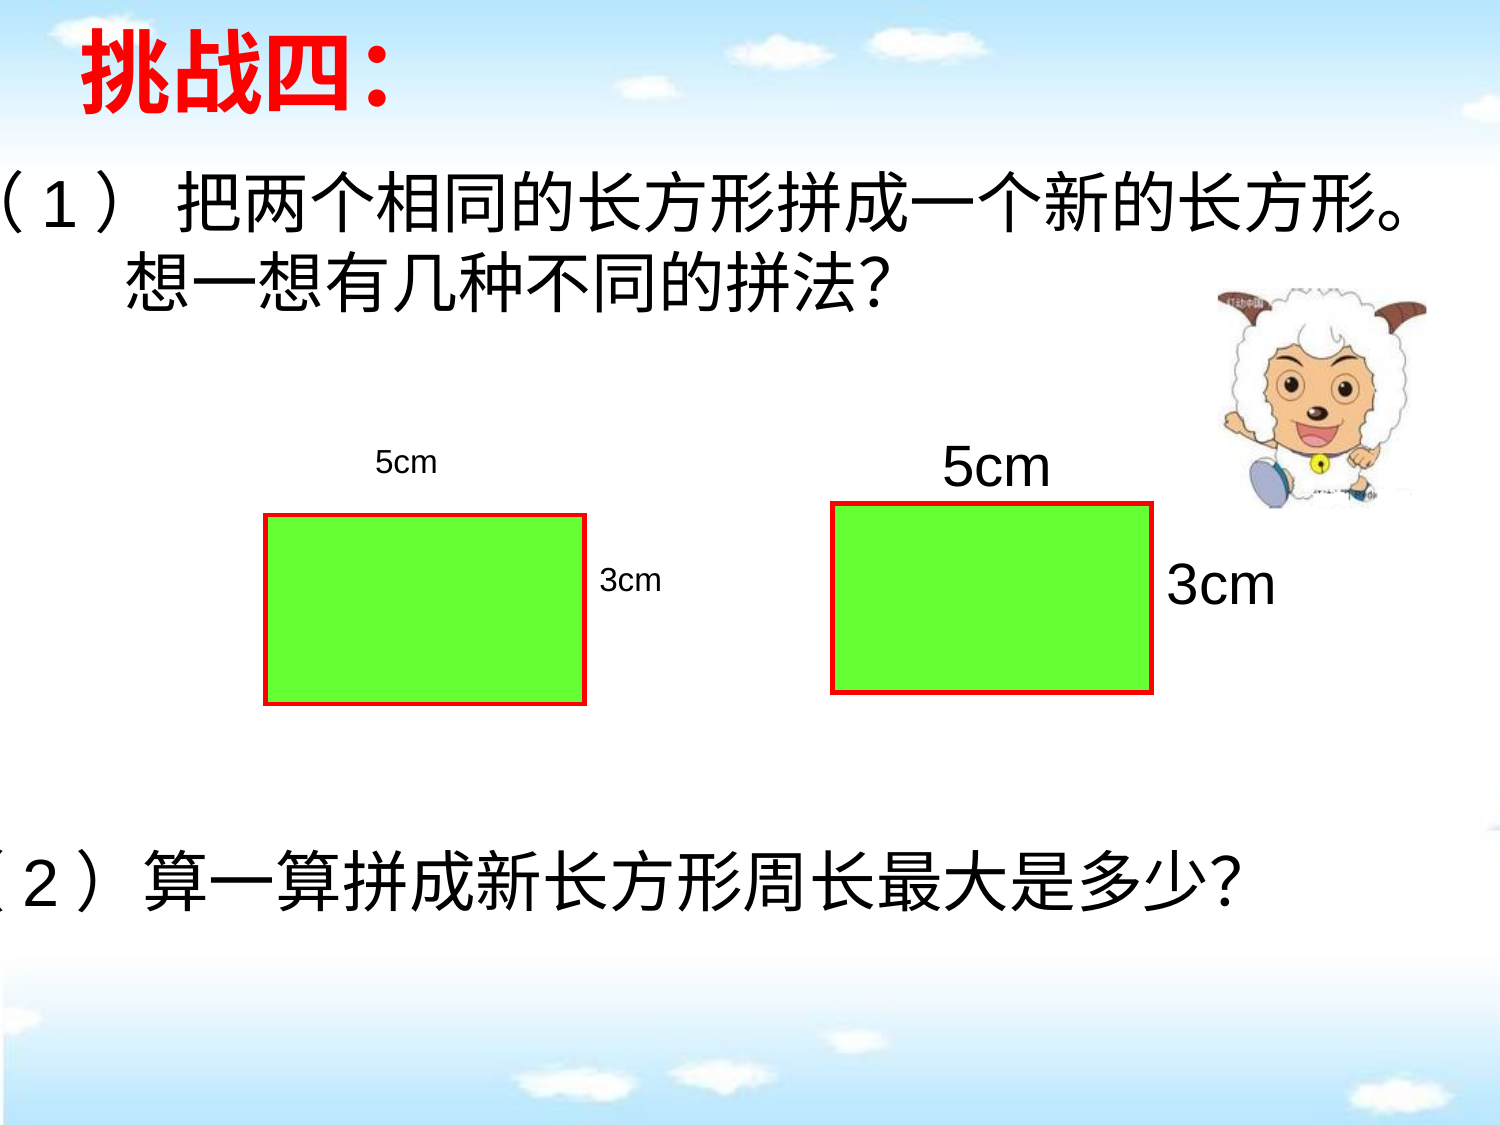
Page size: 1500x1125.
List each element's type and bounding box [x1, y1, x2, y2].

text_box [832, 420, 1292, 693]
text_box [265, 432, 678, 705]
picture [0, 0, 1500, 1125]
